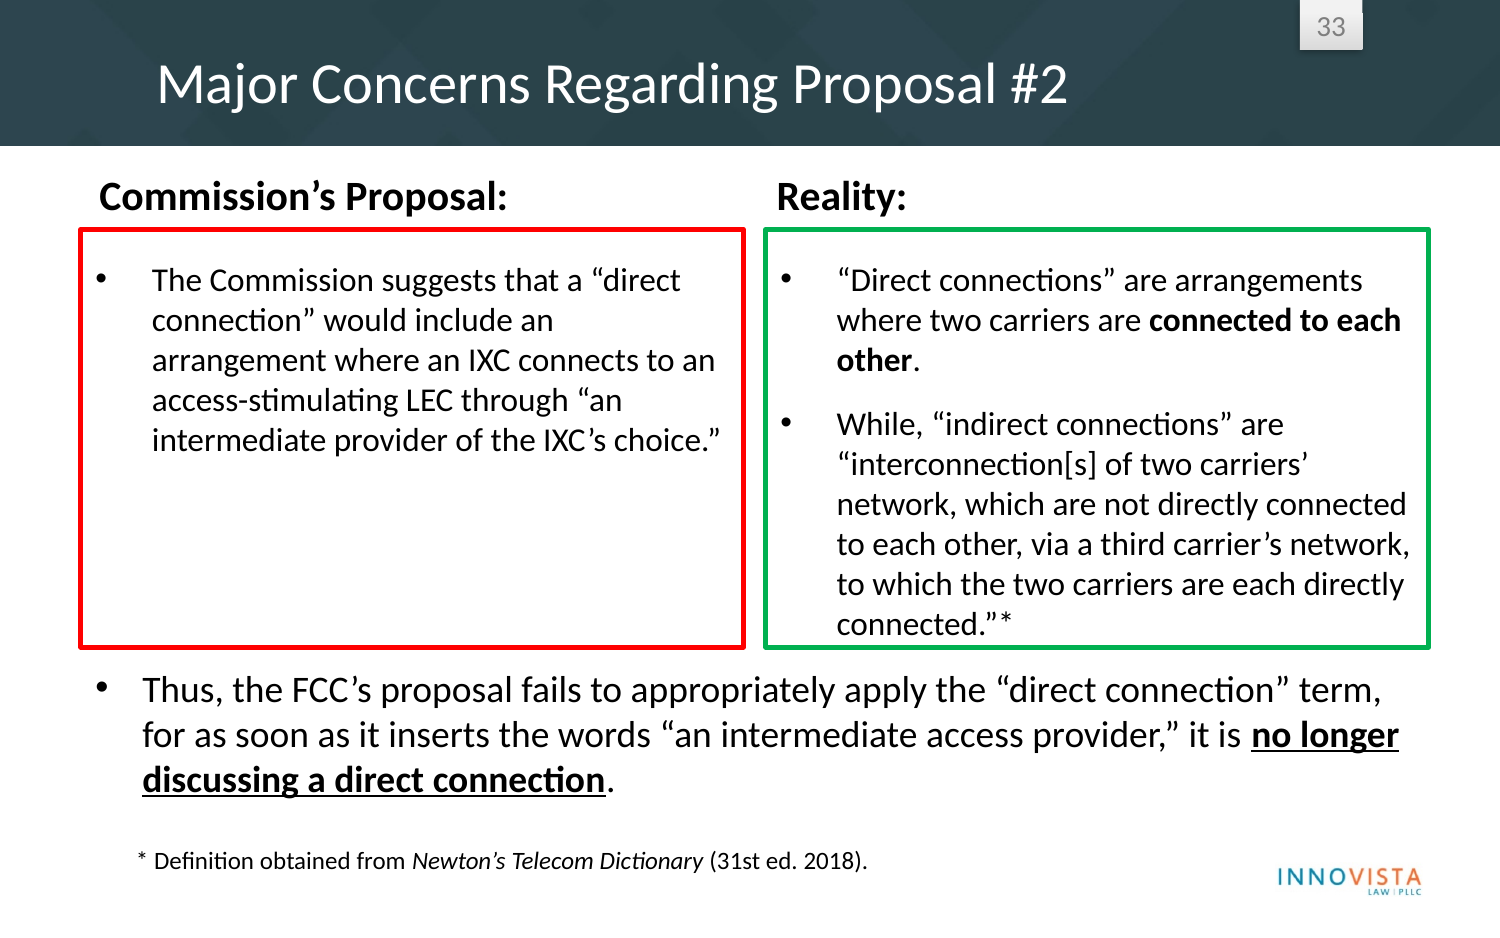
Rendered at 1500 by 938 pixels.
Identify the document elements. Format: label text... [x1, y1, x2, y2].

text_box Commission’s Proposal: [75, 160, 738, 226]
text_box Thus, the FCC’s proposal fails to appropriately apply the “direct connection” term, for as soon as it inserts the words “an intermediate access provider,” it is no longer discussing a direct connection. * Definition obtained from Newton’s Telecom Dictionary (31st ed. 2018). [80, 647, 1429, 927]
picture [1362, 0, 1500, 146]
text_box Reality: [761, 160, 1423, 226]
picture [0, 0, 1300, 146]
list “Direct connections” are arrangements where two carriers are connected to each other. While, “indirect connections” are “interconnection[s] of two carriers’ network, which are not directly connected to each other, via a third carrier’s network, to which the two carriers are each directly connected.”* [765, 229, 1429, 647]
list The Commission suggests that a “direct connection” would include an arrangement where an IXC connects to an access-stimulating LEC through “an intermediate provider of the IXC’s choice.” [80, 229, 744, 647]
title Major Concerns Regarding Proposal #2 [75, 37, 1425, 194]
